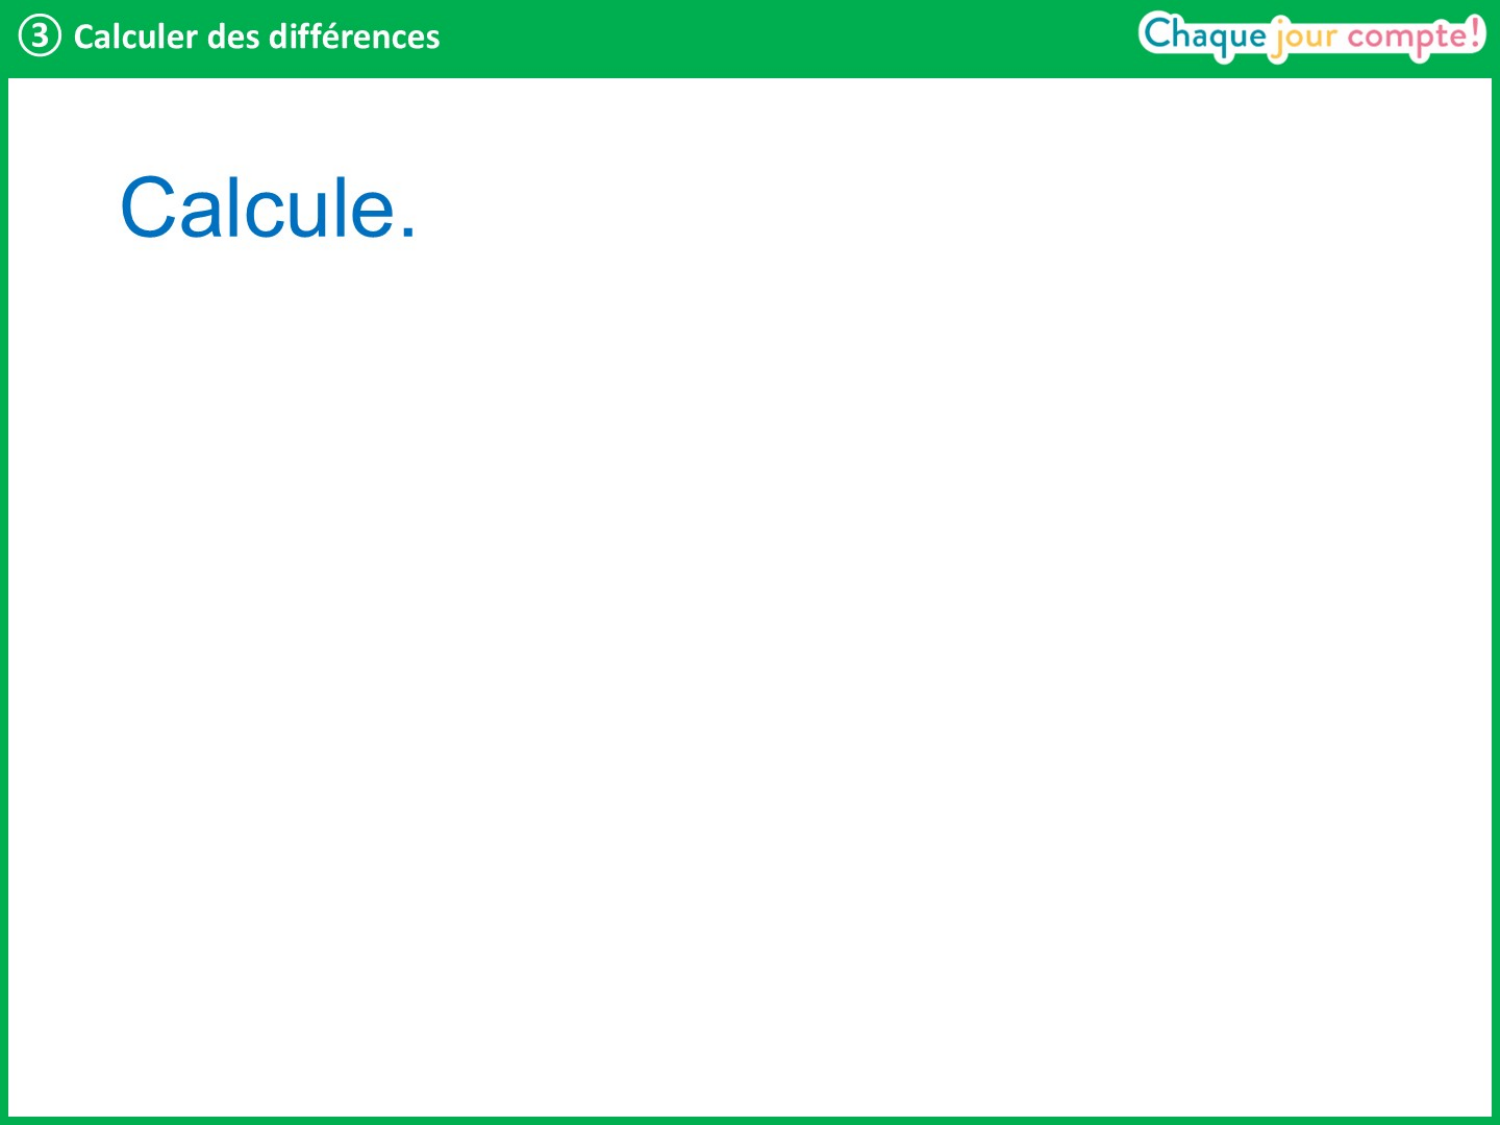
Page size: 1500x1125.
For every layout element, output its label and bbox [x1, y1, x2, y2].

list [0, 0, 1500, 1125]
